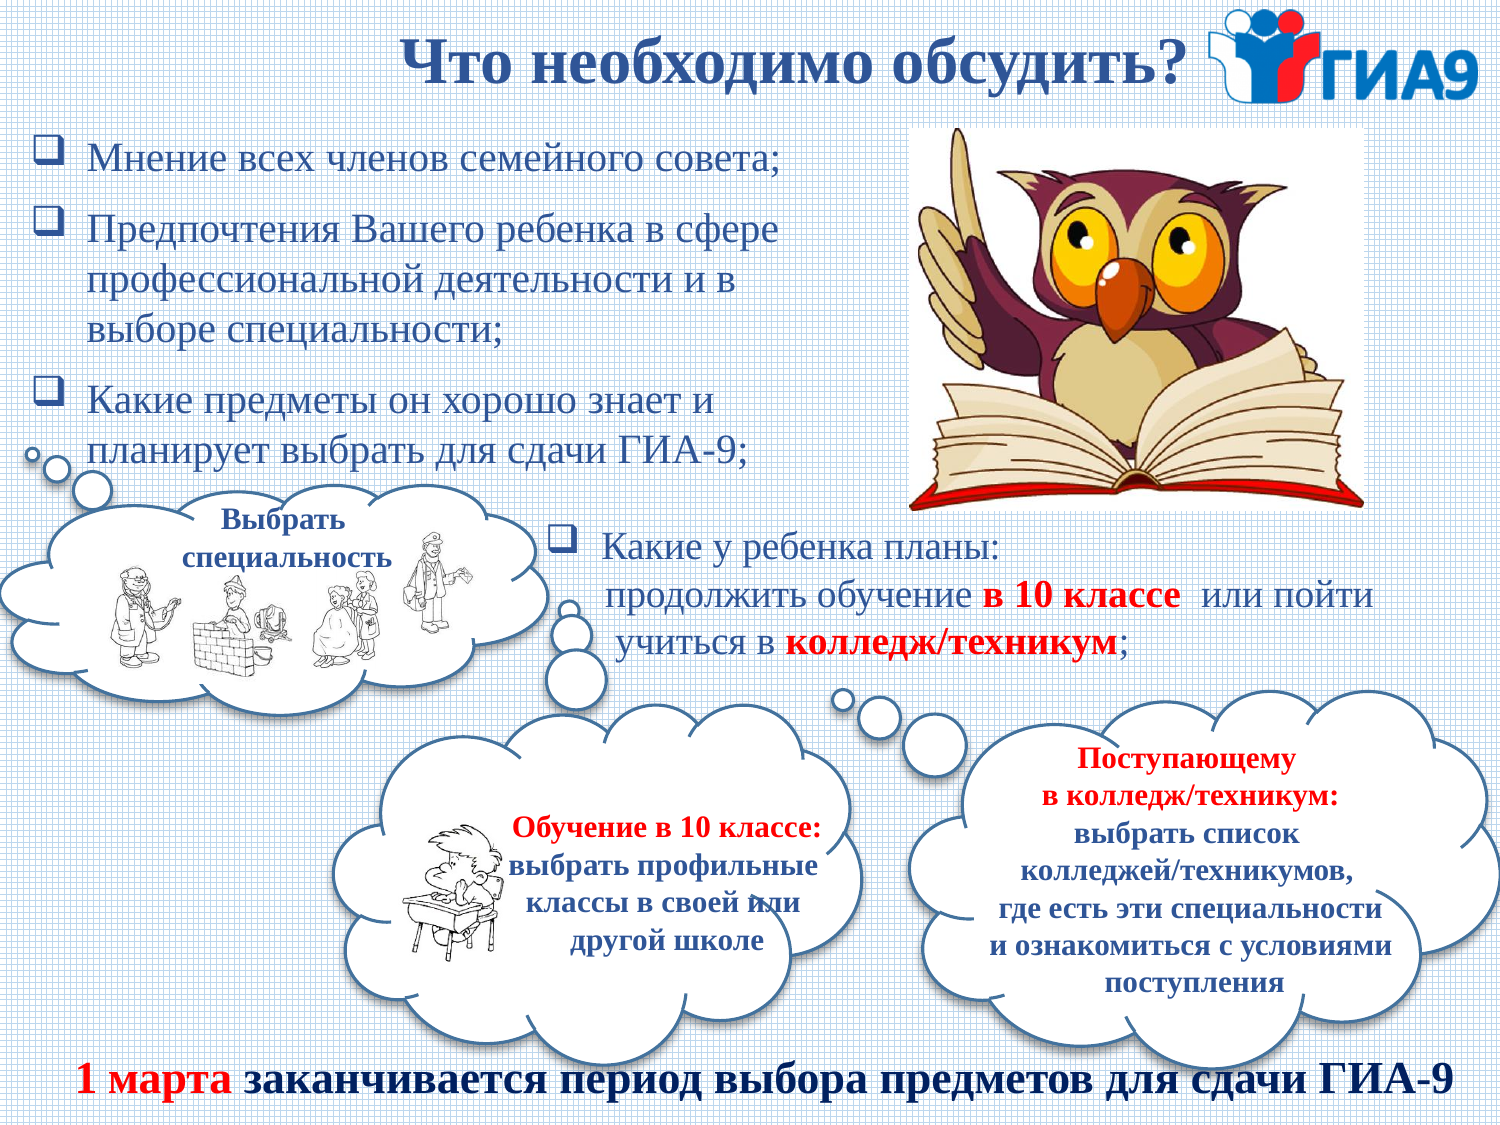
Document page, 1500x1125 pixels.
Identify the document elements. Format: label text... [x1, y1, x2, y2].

text_box [391, 484, 459, 490]
text_box Мнение всех членов семейного совета; Предпочтения Вашего ребенка в сфере профессиональной деятельности и в выборе специальности; Какие предметы он хорошо знает и планирует выбрать для сдачи ГИА-9; [15, 122, 849, 480]
text_box [72, 470, 113, 490]
text_box [831, 688, 855, 712]
picture [1208, 9, 1478, 104]
text_box [25, 447, 40, 462]
text_box [857, 696, 902, 741]
picture [393, 524, 476, 638]
text_box [906, 712, 963, 729]
text_box [1104, 690, 1432, 729]
text_box Какие у ребенка планы: продолжить обучение в 10 классе или пойти учиться в колледж/техникум; [530, 512, 1457, 670]
text_box Что необходимо обсудить? [254, 9, 1208, 94]
text_box [545, 599, 608, 711]
text_box [992, 1007, 1393, 1040]
text_box Поступающему в колледж/техникум: выбрать список колледжей/техникумов, где есть эти специальности и ознакомиться с условиями поступления [881, 729, 1500, 1007]
picture [308, 568, 384, 669]
text_box Обучение в 10 классе: выбрать профильные классы в своей или другой школе [443, 799, 881, 964]
text_box 1 марта заканчивается период выбора предметов для сдачи ГИА-9 [59, 1040, 1471, 1111]
picture [392, 814, 516, 972]
text_box Выбрать специальность [52, 490, 522, 581]
text_box [0, 527, 530, 717]
picture [104, 553, 293, 684]
text_box [332, 704, 851, 1040]
text_box [302, 484, 366, 490]
text_box [43, 455, 71, 484]
picture [909, 128, 1364, 511]
text_box [1021, 723, 1089, 729]
